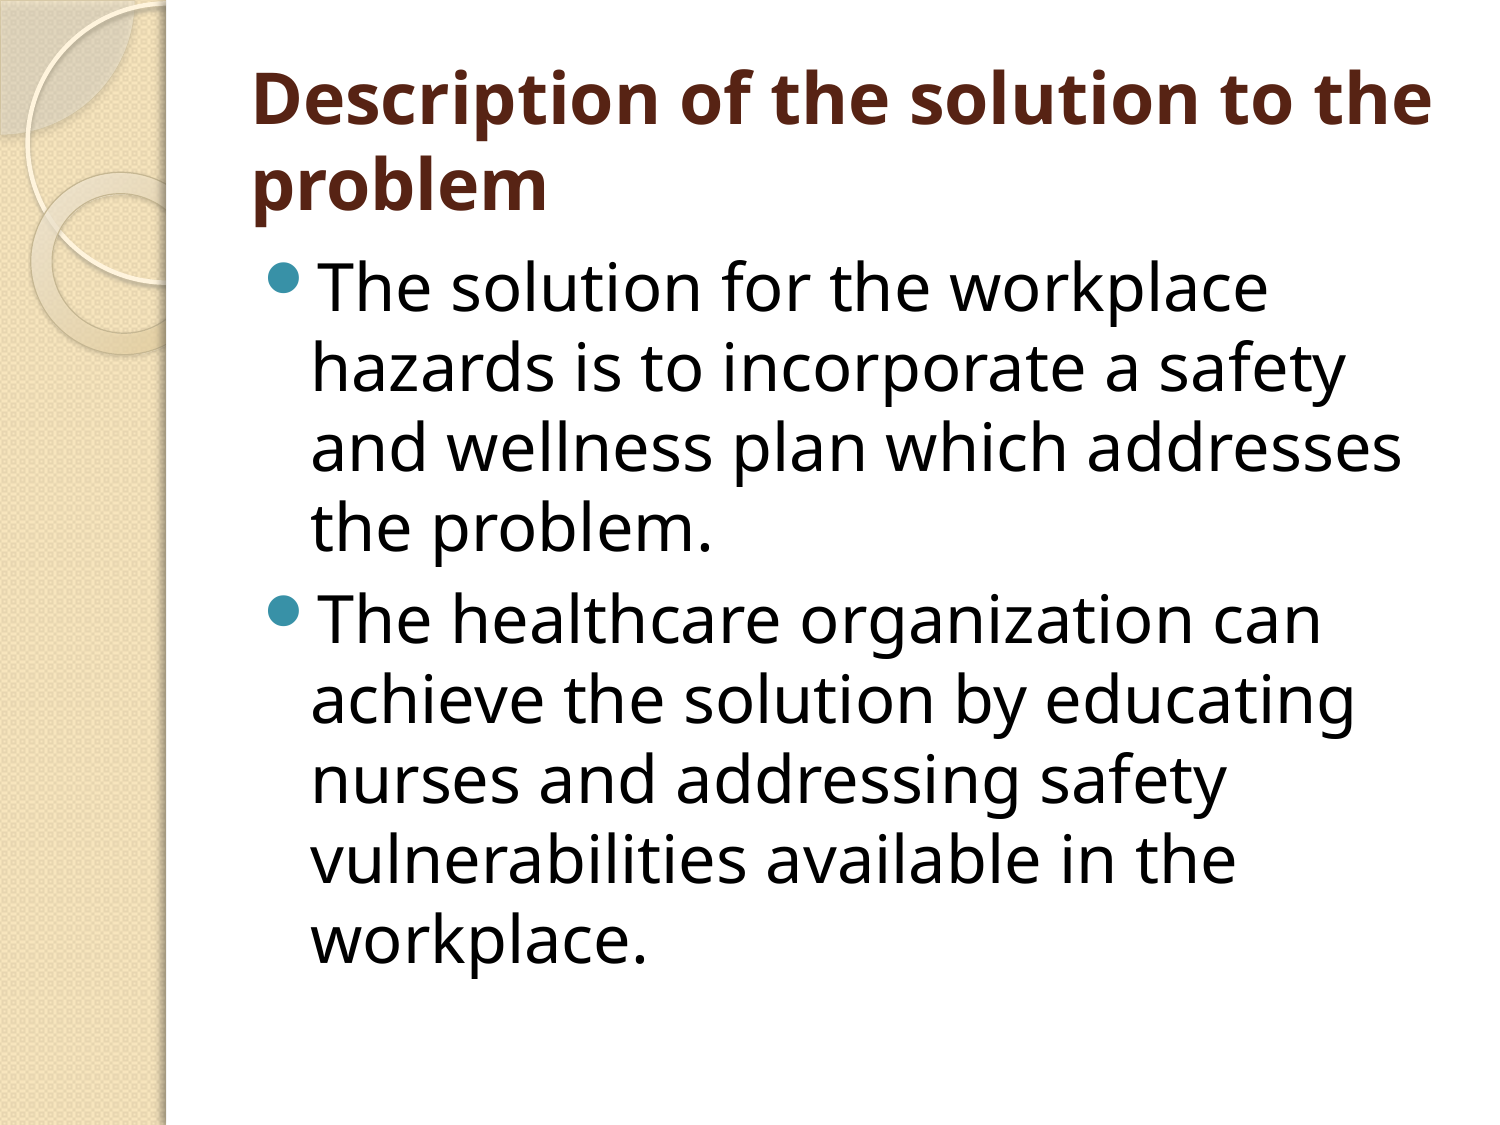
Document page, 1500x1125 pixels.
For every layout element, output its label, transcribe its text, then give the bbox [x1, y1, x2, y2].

title Description of the solution to the problem [235, 45, 1466, 233]
list The solution for the workplace hazards is to incorporate a safety and wellness plan which addresses the problem. The healthcare organization can achieve the solution by educating nurses and addressing safety vulnerabilities available in the workplace. [235, 237, 1466, 1025]
